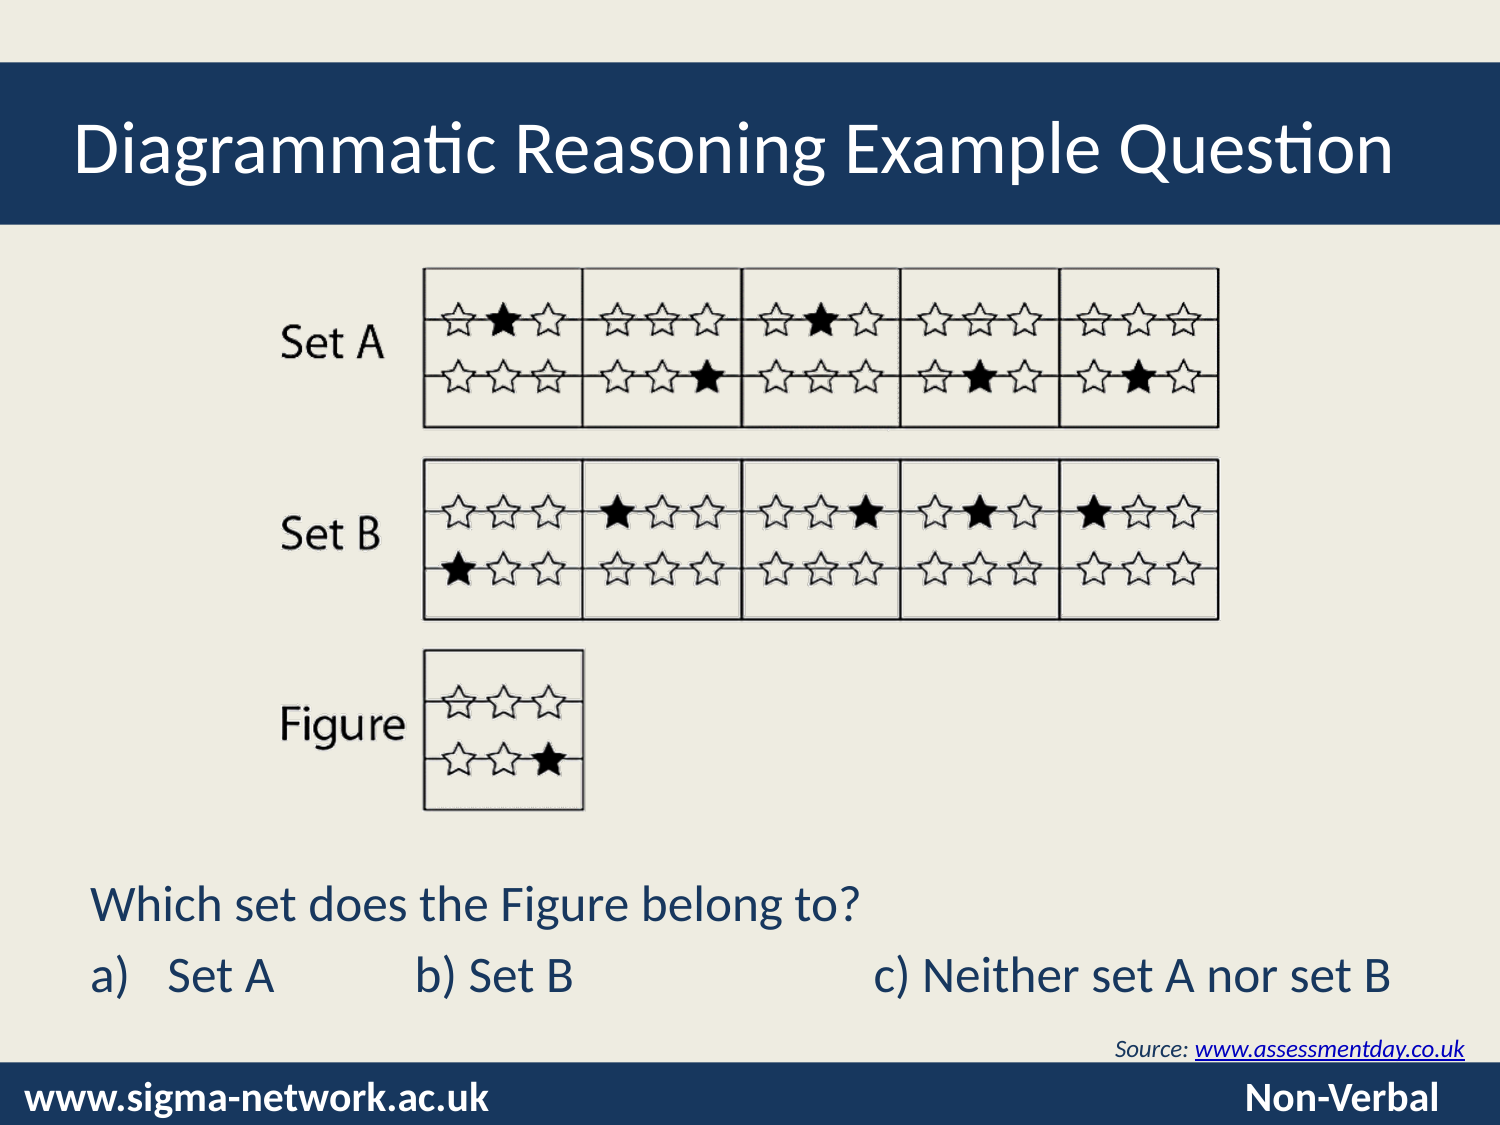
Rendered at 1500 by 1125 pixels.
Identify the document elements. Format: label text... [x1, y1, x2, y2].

list Which set does the Figure belong to? Set A b) Set B c) Neither set A nor set B [75, 862, 1425, 1013]
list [277, 262, 1223, 813]
list Source: www.assessmentday.co.uk [1100, 1025, 1488, 1068]
title Diagrammatic Reasoning Example Question [0, 62, 1500, 225]
